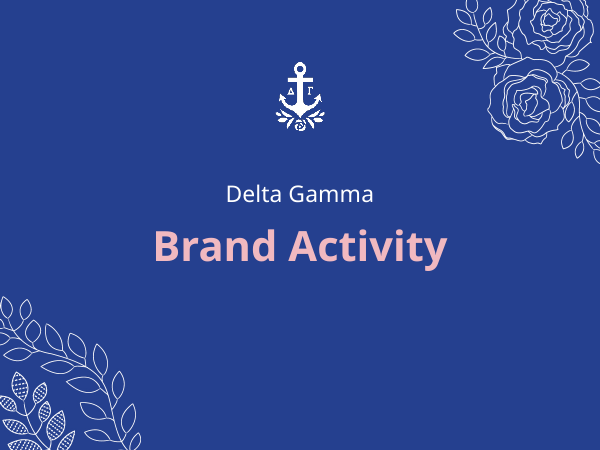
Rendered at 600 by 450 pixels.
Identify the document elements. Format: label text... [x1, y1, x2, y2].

text_box Delta Gamma Brand Activity [125, 171, 475, 277]
picture [0, 0, 600, 450]
